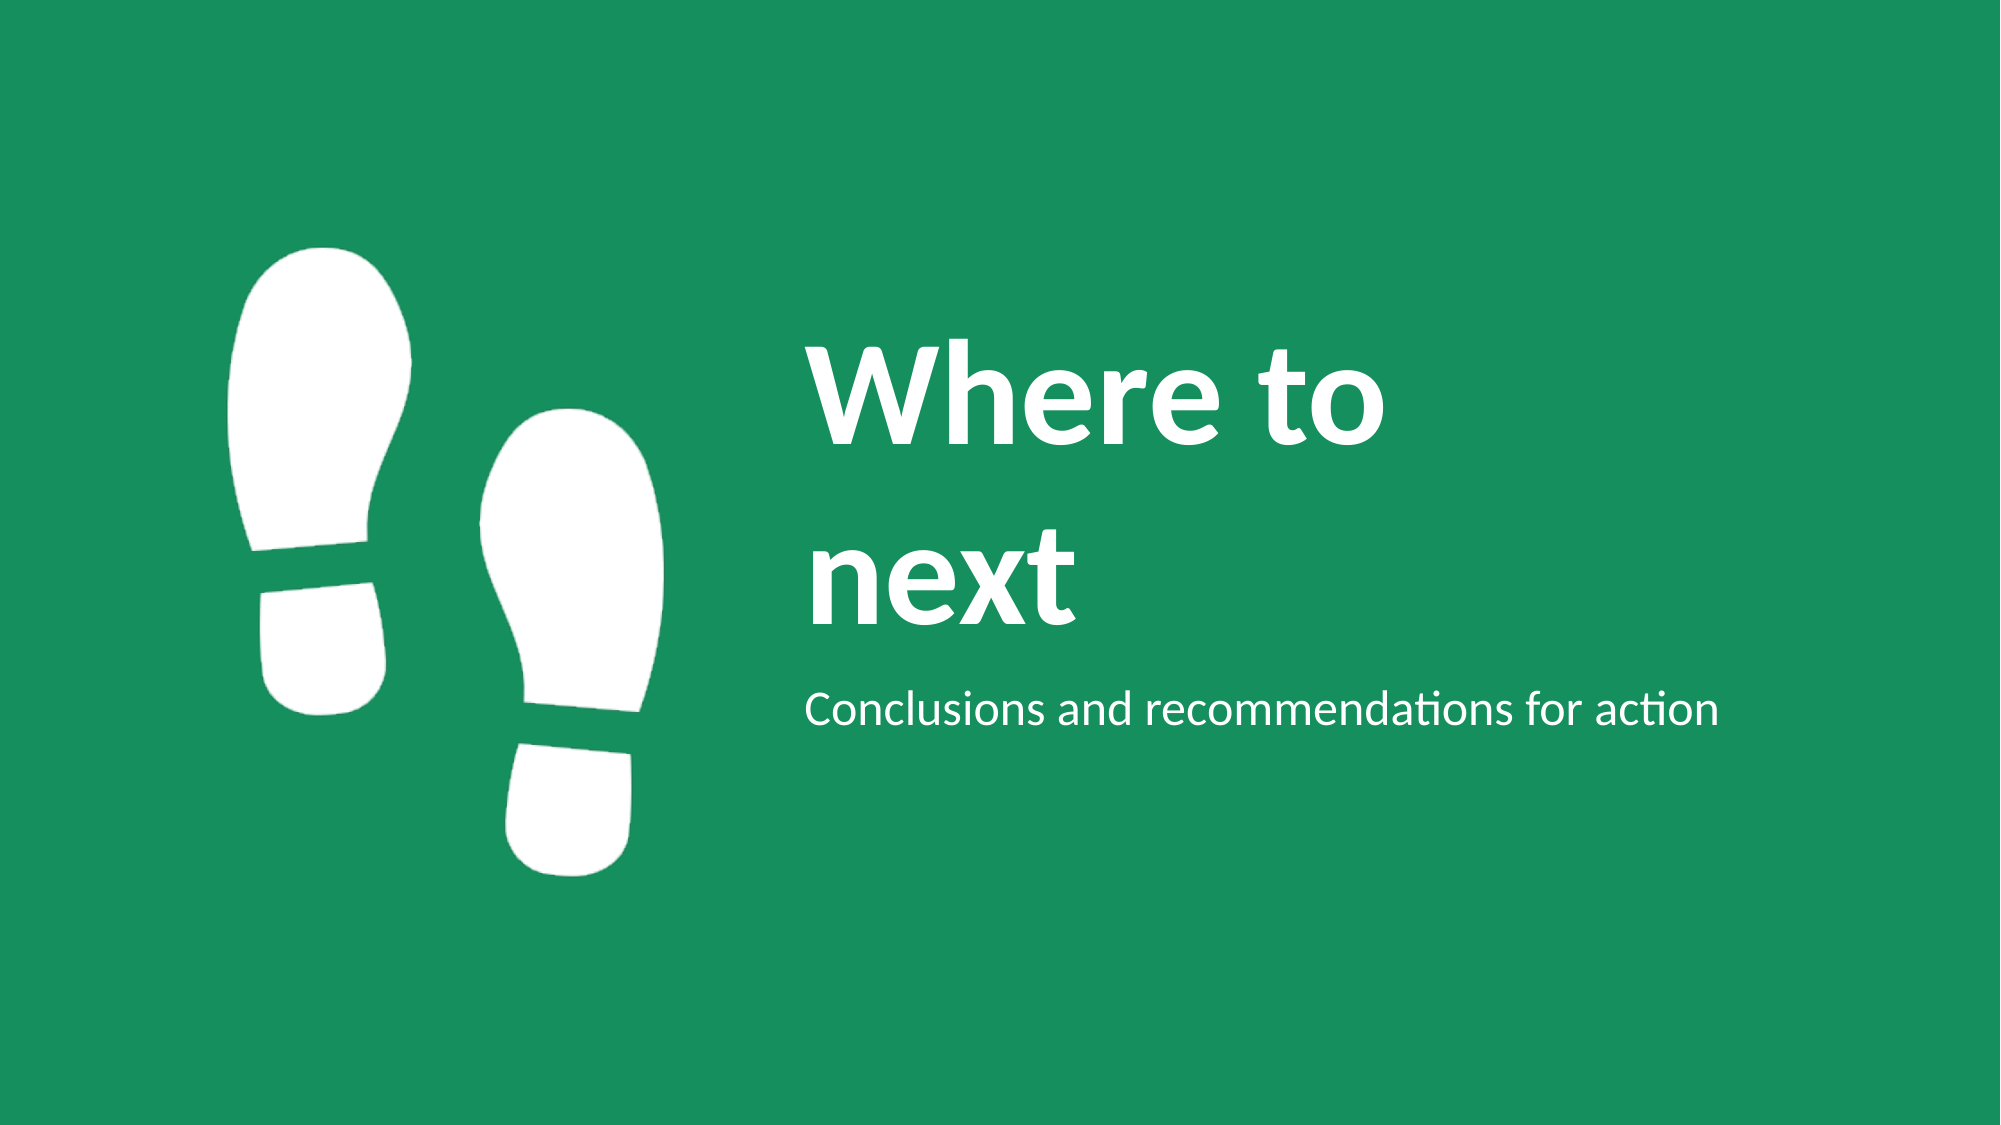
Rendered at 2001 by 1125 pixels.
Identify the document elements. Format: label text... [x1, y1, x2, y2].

picture [102, 219, 790, 906]
text_box Conclusions and recommendations for action [790, 667, 1854, 743]
text_box Where to next [790, 287, 1687, 663]
